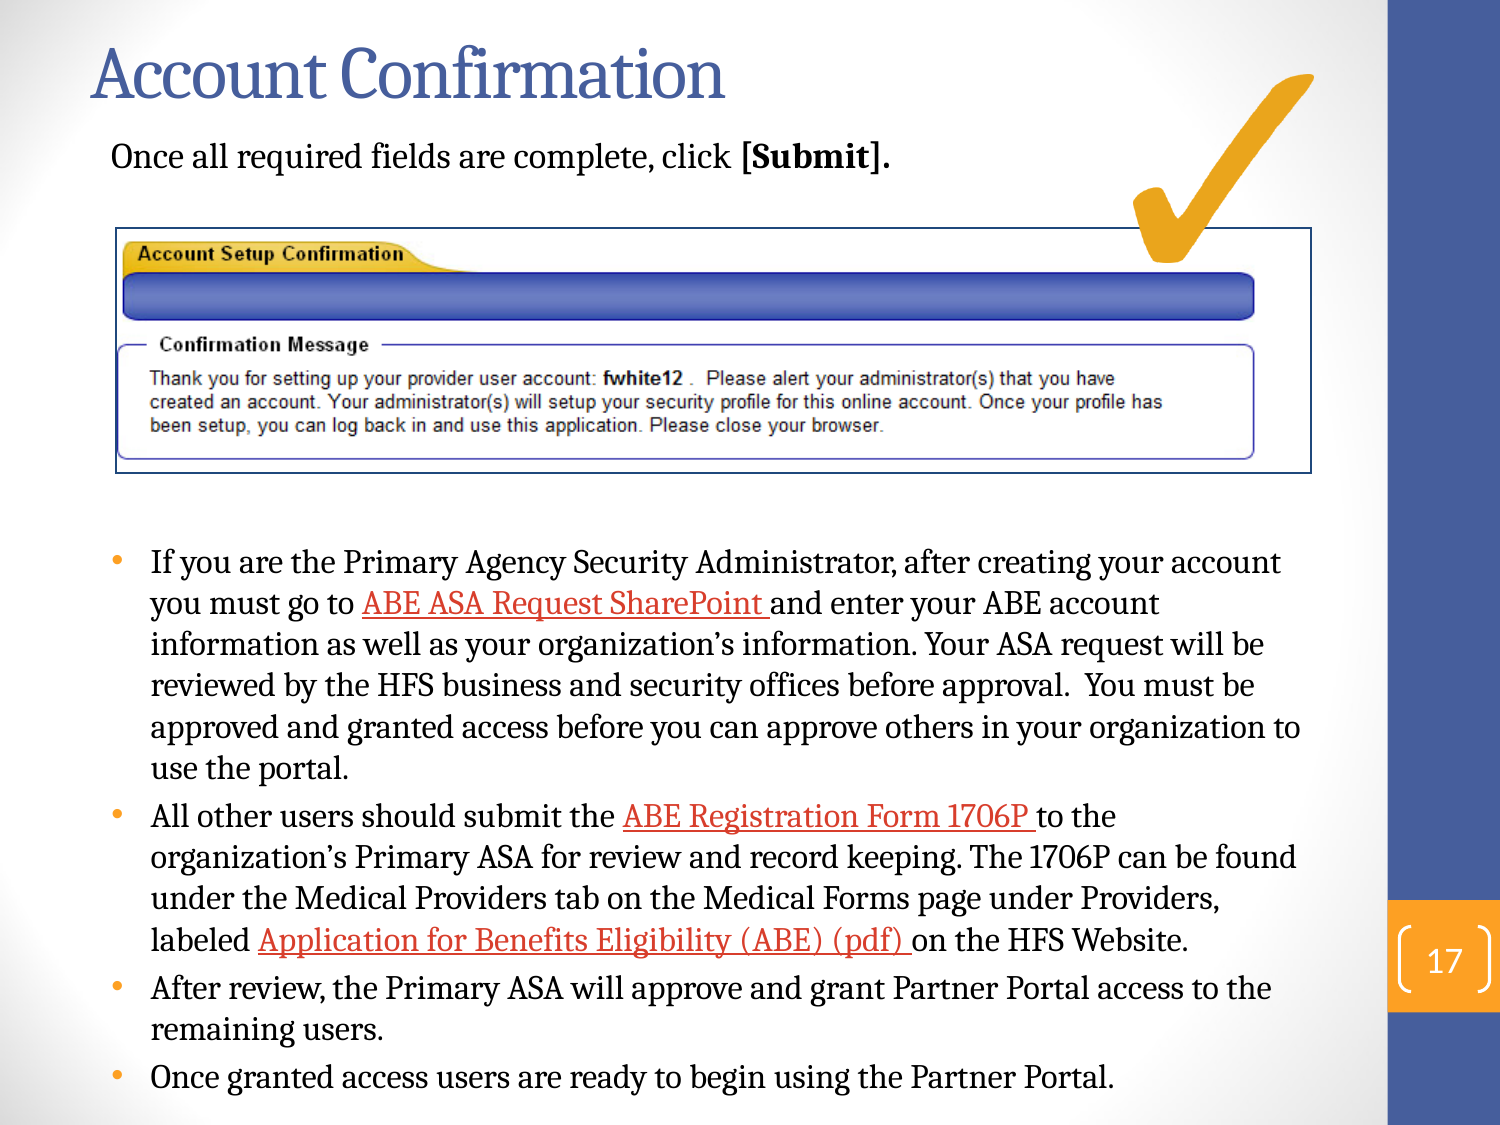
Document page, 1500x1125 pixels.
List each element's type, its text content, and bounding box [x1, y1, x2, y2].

list Once all required fields are complete, click [Submit]. If you are the Primary Agency Security Administrator, after creating your account you must go to ABE ASA Request SharePoint and enter your ABE account information as well as your organization’s information. Your ASA request will be reviewed by the HFS business and security offices before approval. You must be approved and granted access before you can approve others in your organization to use the portal. All other users should submit the ABE Registration Form 1706P to the organization’s Primary ASA for review and record keeping. The 1706P can be found under the Medical Providers tab on the Medical Forms page under Providers, labeled Application for Benefits Eligibility (ABE) (pdf) on the HFS Website. After review, the Primary ASA will approve and grant Partner Portal access to the remaining users. Once granted access users are ready to begin using the Partner Portal. [76, 125, 1327, 1125]
picture [0, 0, 1500, 1125]
slide_number 17 [1397, 924, 1492, 994]
title Account Confirmation [75, 12, 1325, 125]
